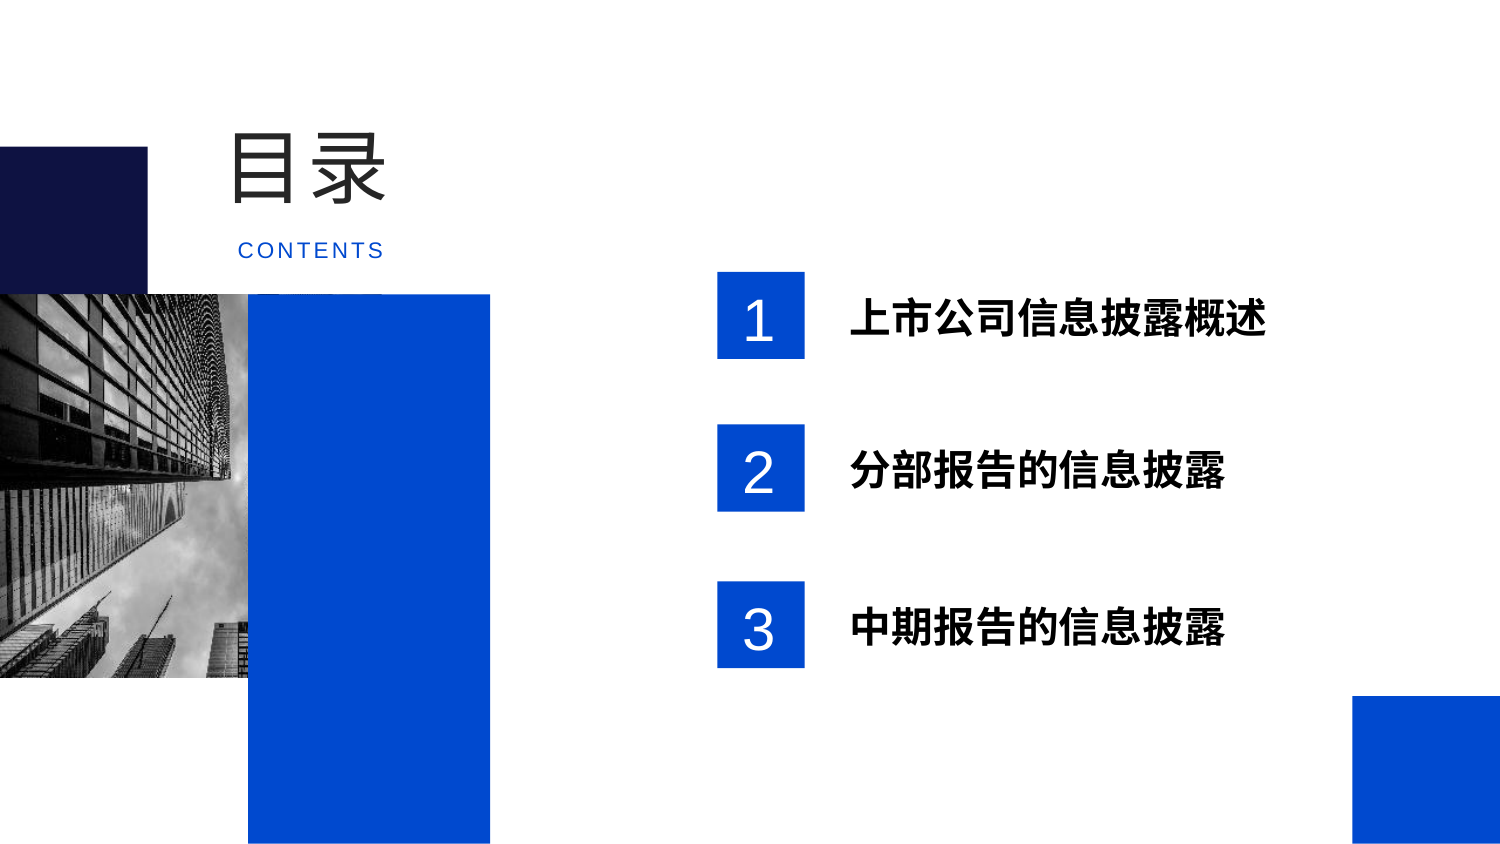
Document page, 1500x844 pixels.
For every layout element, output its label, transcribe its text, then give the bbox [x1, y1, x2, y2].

text_box 中期报告的信息披露 [835, 593, 1346, 660]
text_box CONTENTS [188, 228, 432, 271]
text_box [716, 580, 806, 669]
text_box 上市公司信息披露概述 [835, 284, 1292, 347]
picture [0, 294, 248, 678]
text_box [716, 271, 806, 360]
text_box 目录 [188, 108, 425, 222]
text_box 分部报告的信息披露 [835, 436, 1388, 504]
text_box 1 [727, 273, 788, 361]
text_box 3 [727, 583, 788, 670]
text_box [716, 423, 806, 513]
text_box 2 [727, 426, 788, 514]
